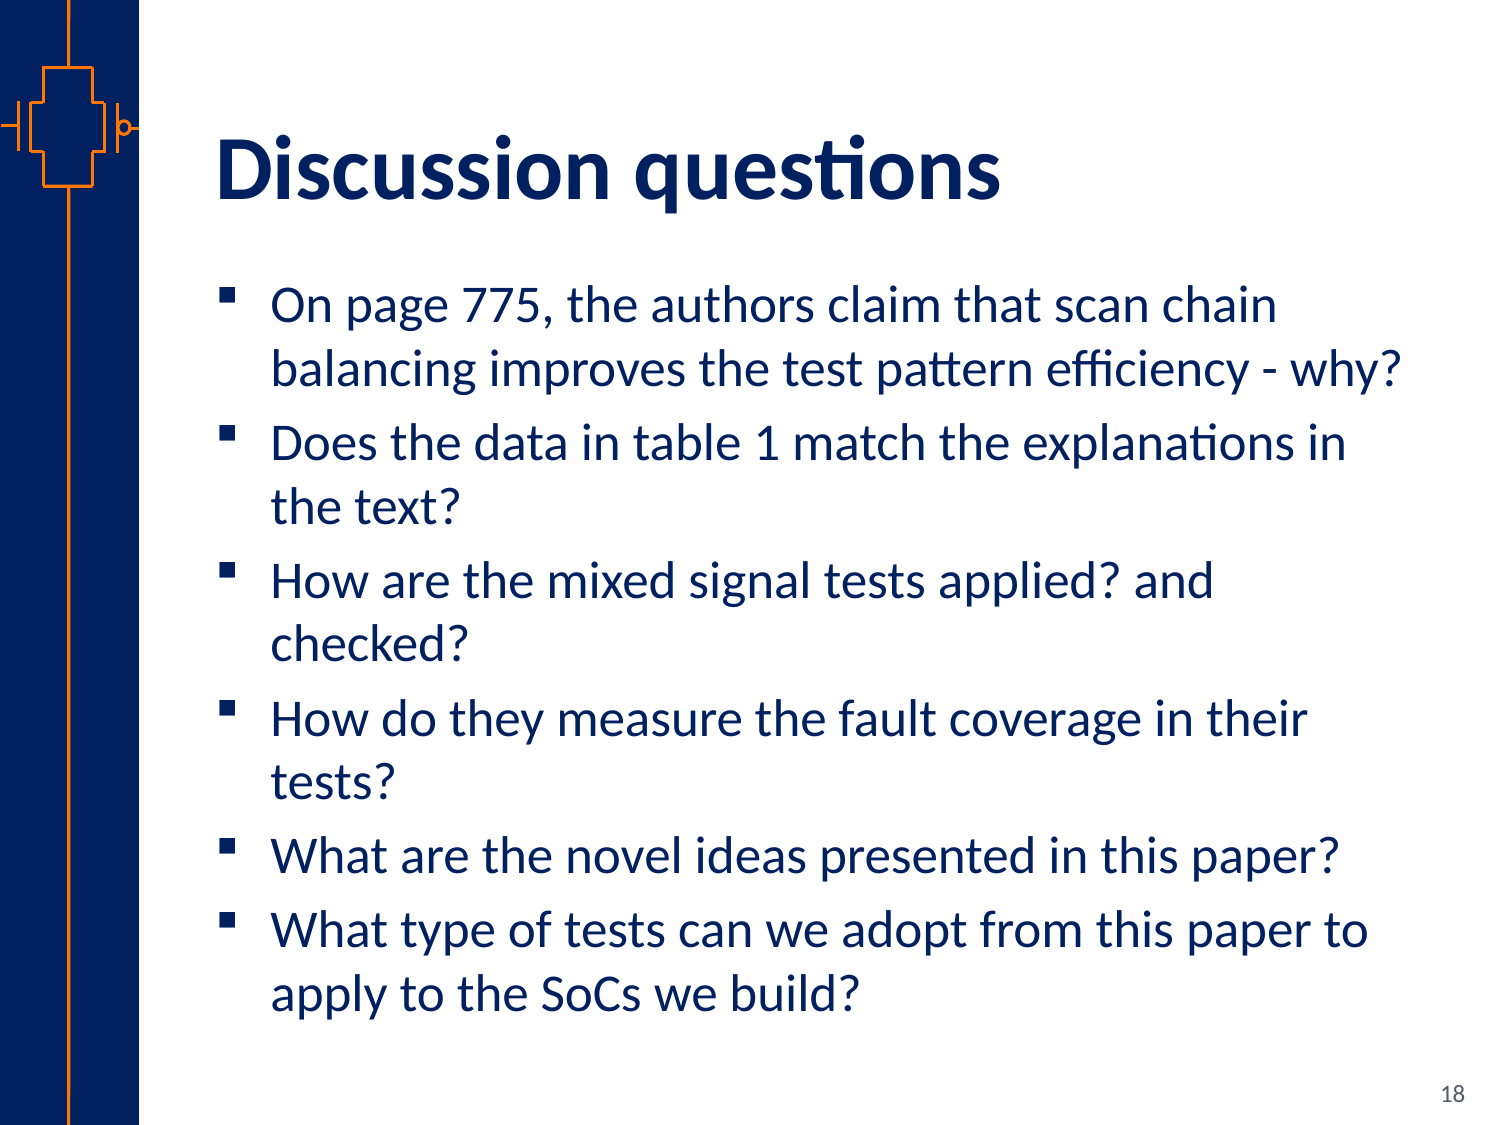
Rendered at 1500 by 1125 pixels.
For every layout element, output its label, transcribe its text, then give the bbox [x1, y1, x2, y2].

title Discussion questions [200, 37, 1388, 225]
slide_number 18 [1425, 1062, 1488, 1123]
list On page 775, the authors claim that scan chain balancing improves the test pattern efficiency - why? Does the data in table 1 match the explanations in the text? How are the mixed signal tests applied? and checked? How do they measure the fault coverage in their tests? What are the novel ideas presented in this paper? What type of tests can we adopt from this paper to apply to the SoCs we build? [200, 262, 1425, 1083]
